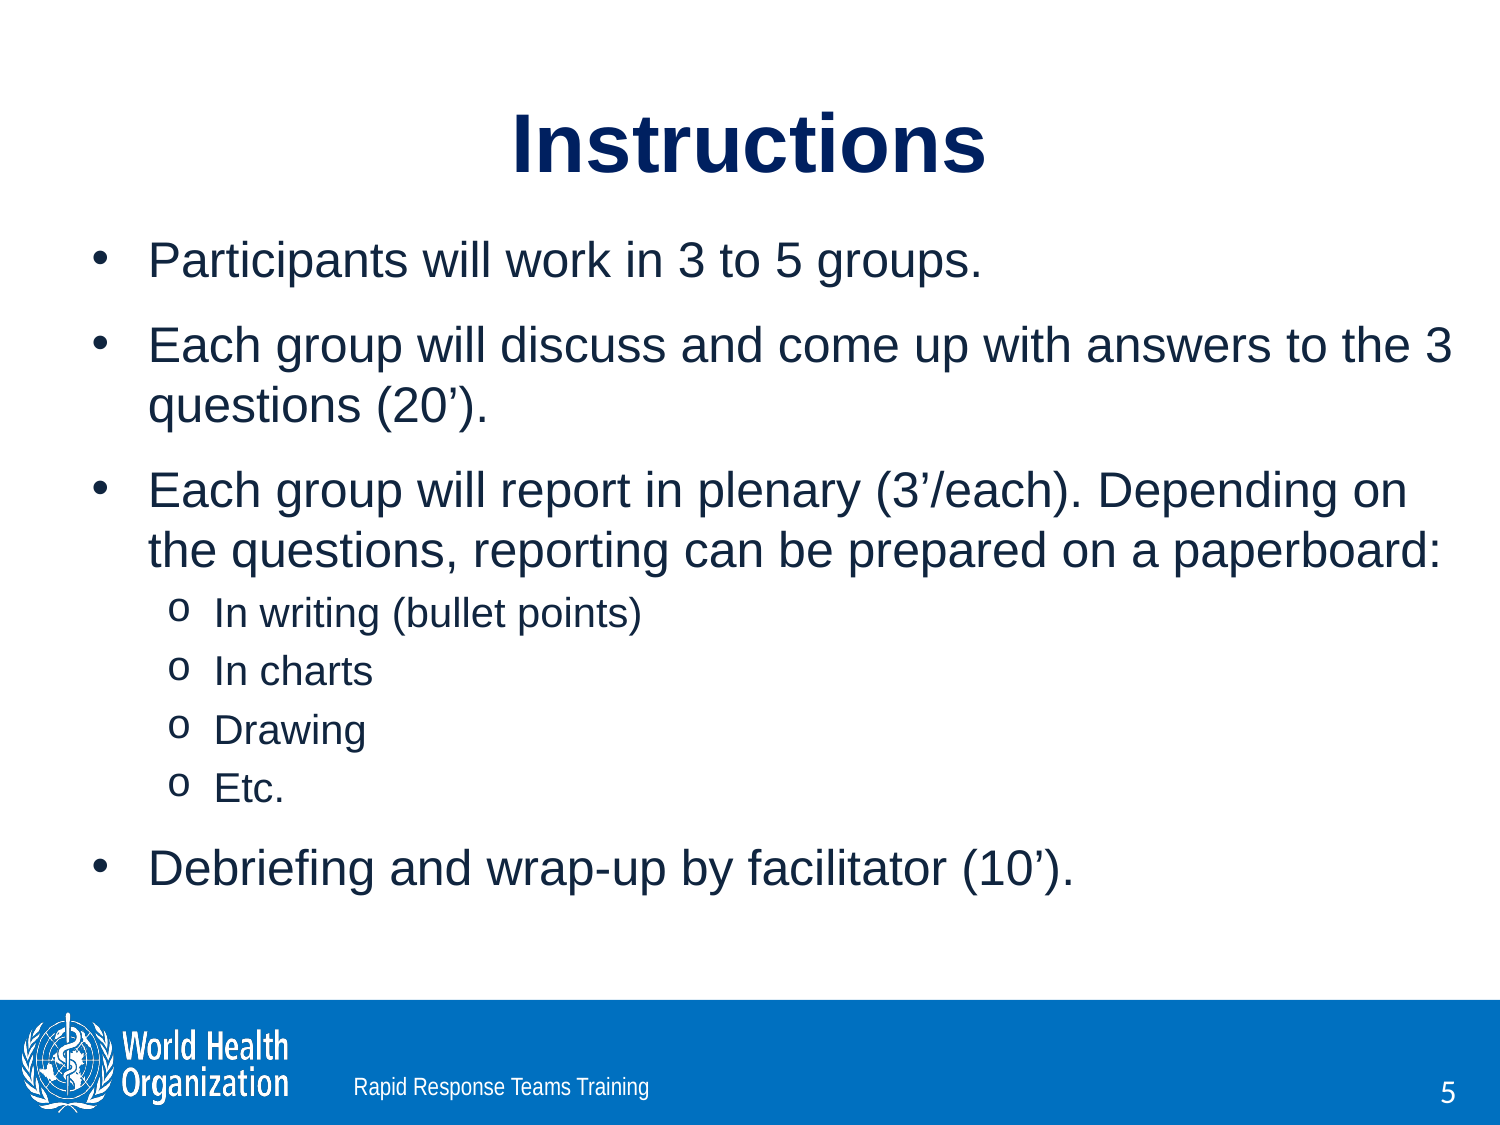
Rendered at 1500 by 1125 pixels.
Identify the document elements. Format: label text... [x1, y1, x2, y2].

picture [21, 1012, 288, 1113]
list Participants will work in 3 to 5 groups. Each group will discuss and come up with answers to the 3 questions (20’). Each group will report in plenary (3’/each). Depending on the questions, reporting can be prepared on a paperboard: In writing (bullet points) In charts Drawing Etc. Debriefing and wrap-up by facilitator (10’). [76, 219, 1484, 963]
title Instructions [75, 45, 1425, 233]
